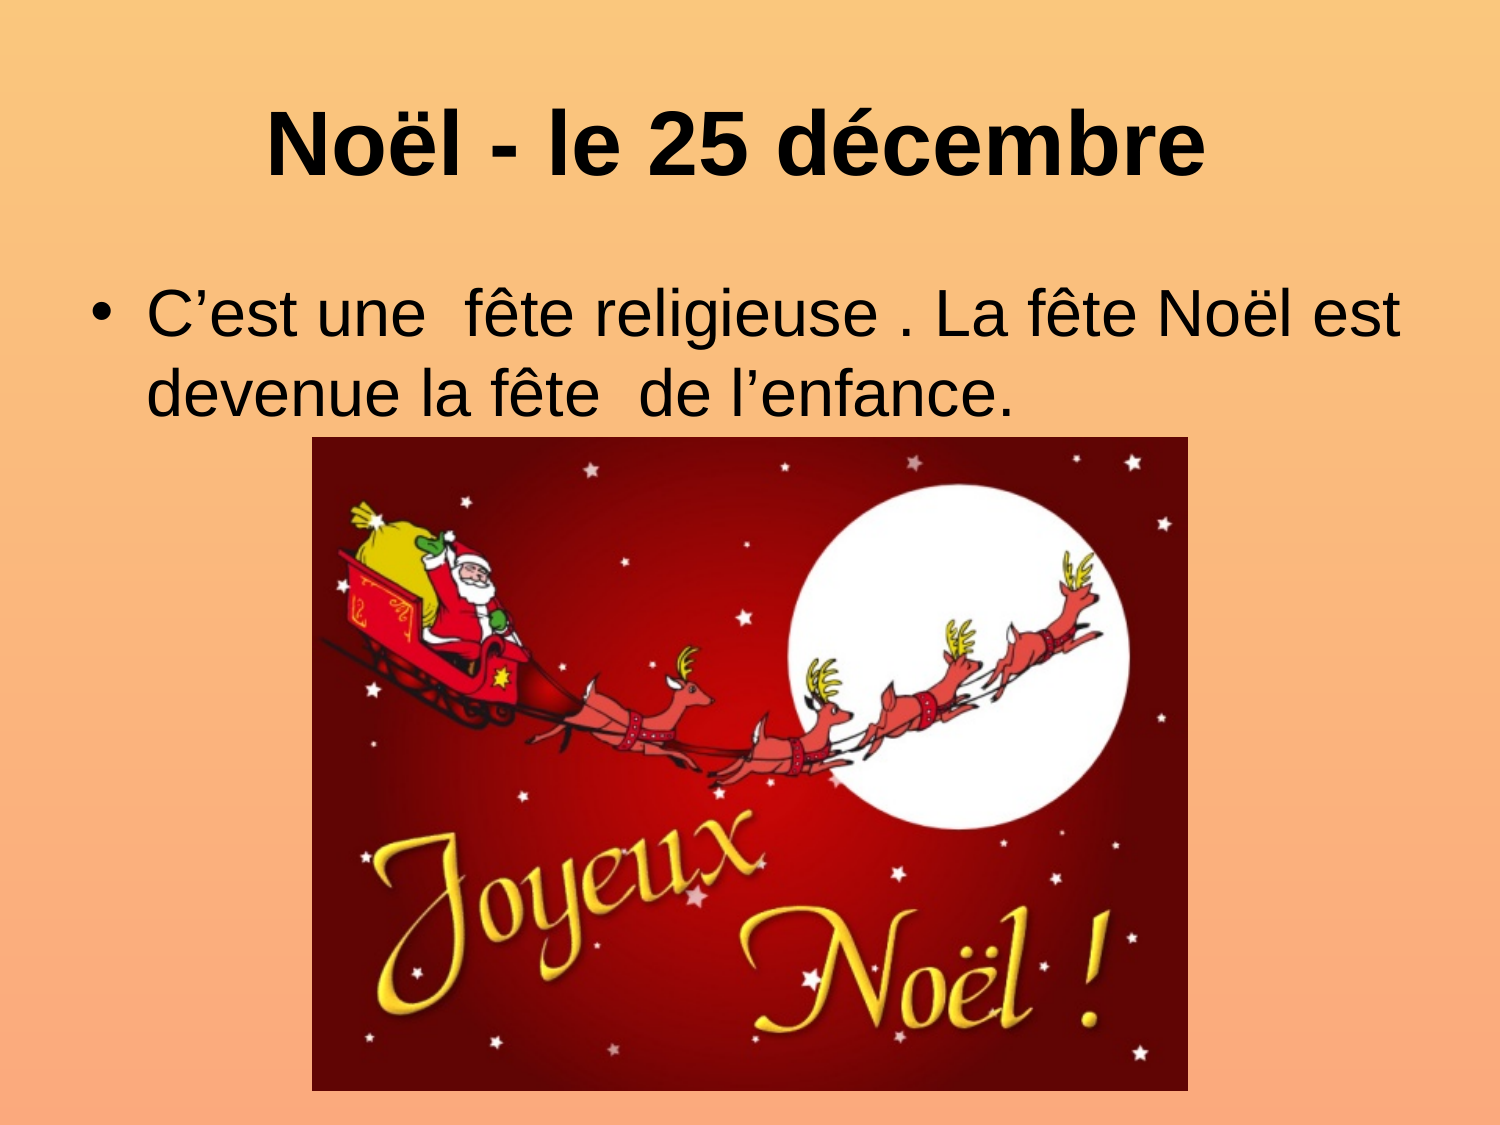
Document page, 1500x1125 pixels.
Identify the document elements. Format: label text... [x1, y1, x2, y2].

picture [312, 437, 1188, 1091]
title Noël - le 25 décembre [75, 45, 1425, 233]
list C’est une fête religieuse . La fête Noël est devenue la fête de l’enfance. [75, 262, 1425, 1005]
